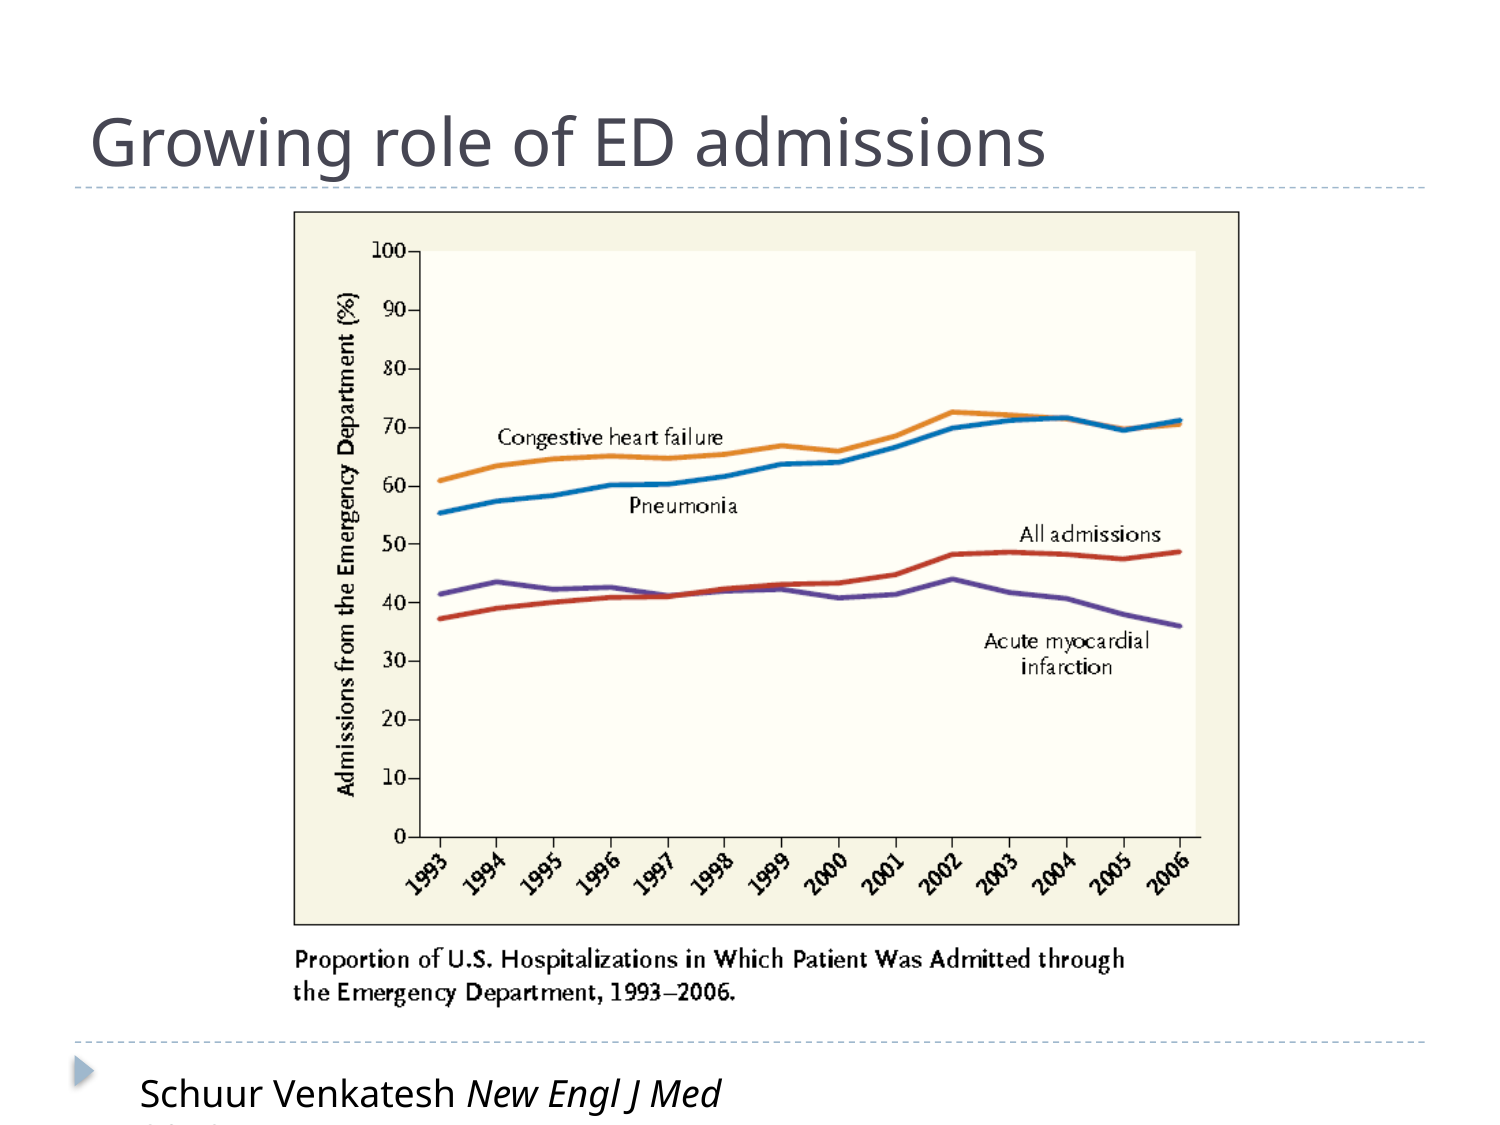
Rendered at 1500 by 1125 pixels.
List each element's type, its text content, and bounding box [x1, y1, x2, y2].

title Growing role of ED admissions [75, 24, 1425, 188]
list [287, 202, 1256, 1013]
text_box Schuur Venkatesh New Engl J Med 2012 [124, 1062, 813, 1125]
